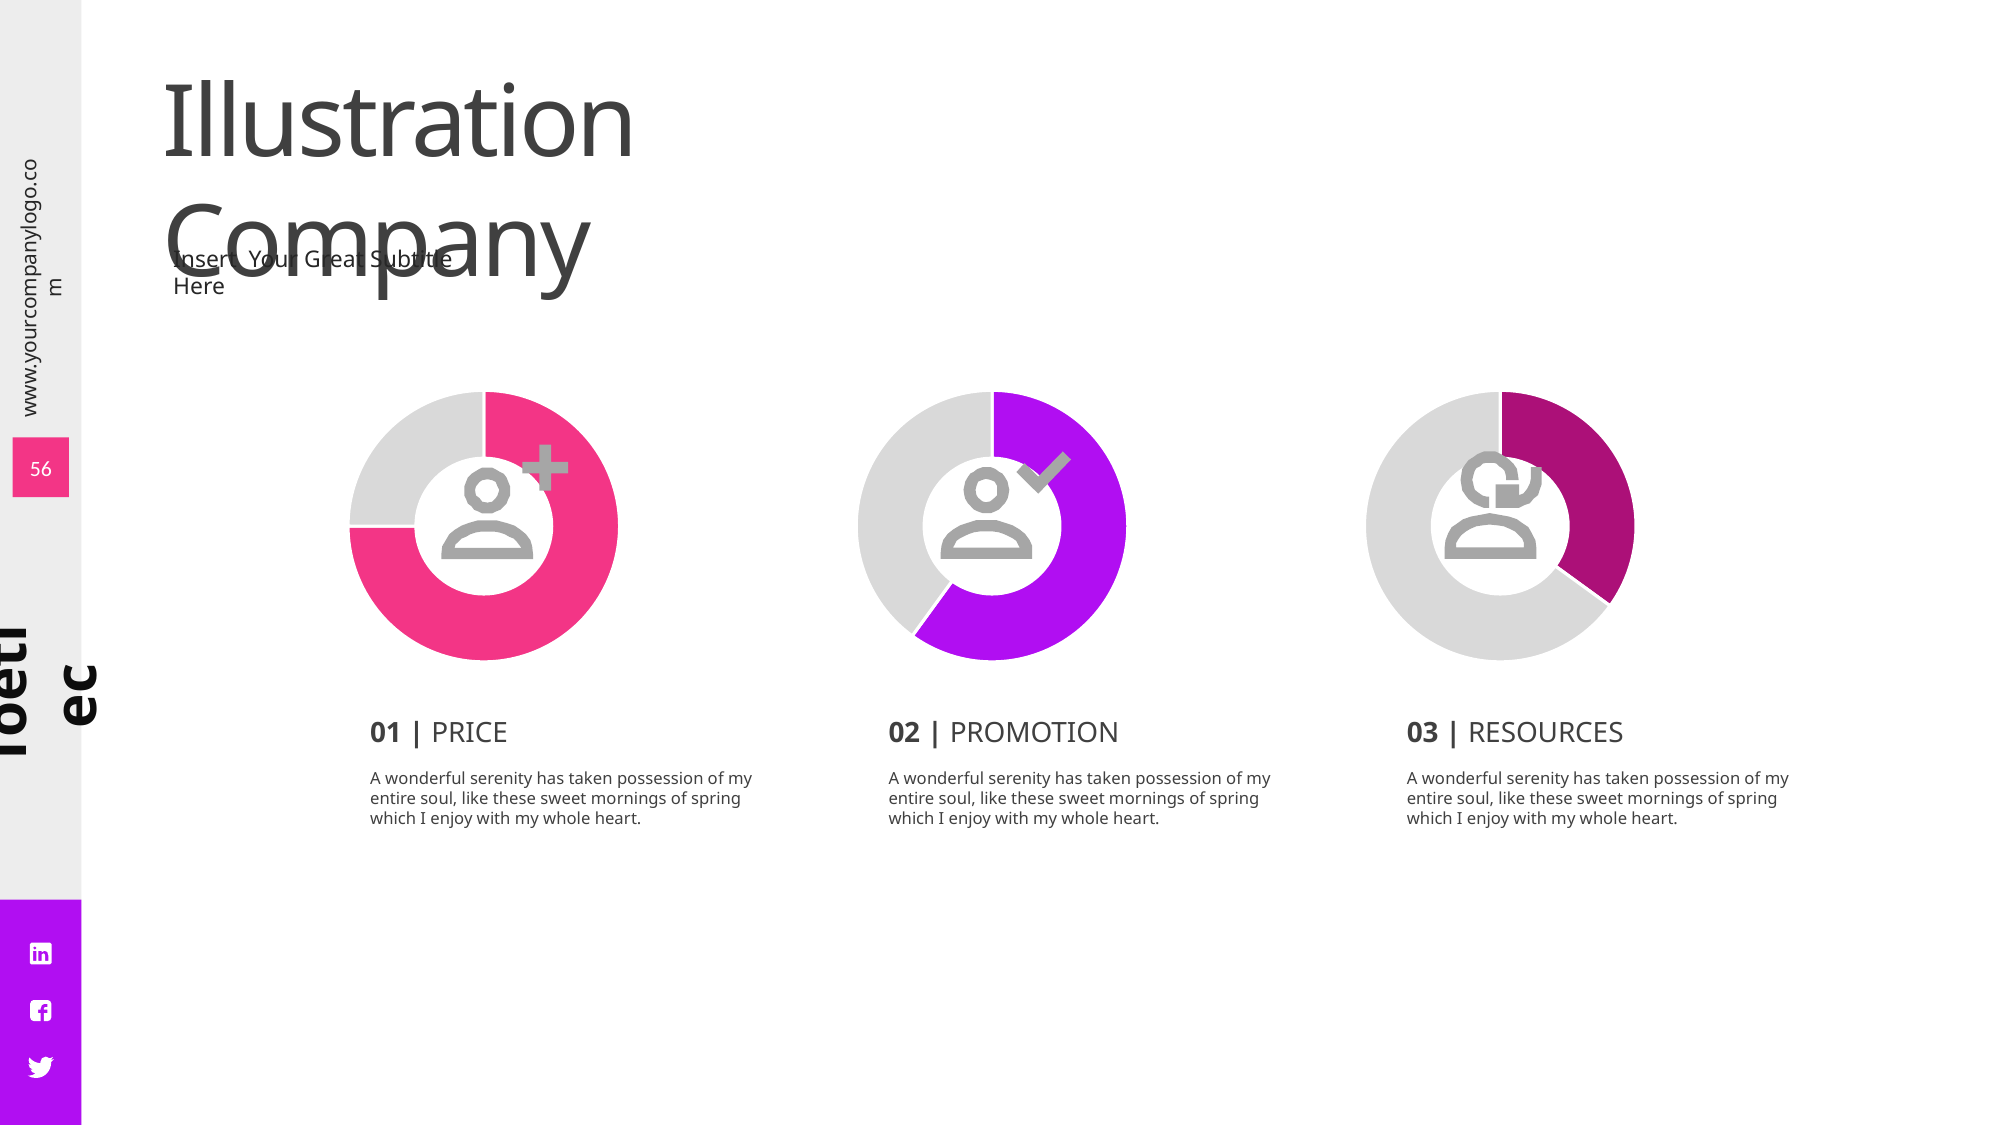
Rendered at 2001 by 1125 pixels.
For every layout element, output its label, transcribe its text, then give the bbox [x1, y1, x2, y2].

text_box 01 | PRICE A wonderful serenity has taken possession of my entire soul, like these sweet mornings of spring which I enjoy with my whole heart. [355, 707, 770, 836]
text_box 03 | RESOURCES A wonderful serenity has taken possession of my entire soul, like these sweet mornings of spring which I enjoy with my whole heart. [1392, 707, 1807, 836]
chart [779, 384, 1205, 668]
text_box Insert Your Great Subtitle Here [158, 237, 512, 307]
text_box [1444, 451, 1542, 559]
text_box 02 | PROMOTION A wonderful serenity has taken possession of my entire soul, like these sweet mornings of spring which I enjoy with my whole heart. [873, 707, 1288, 836]
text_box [940, 451, 1071, 559]
chart [271, 384, 697, 668]
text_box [441, 444, 569, 560]
chart [1288, 384, 1713, 668]
text_box Illustration Company [147, 116, 677, 236]
slide_number 56 [12, 437, 69, 498]
